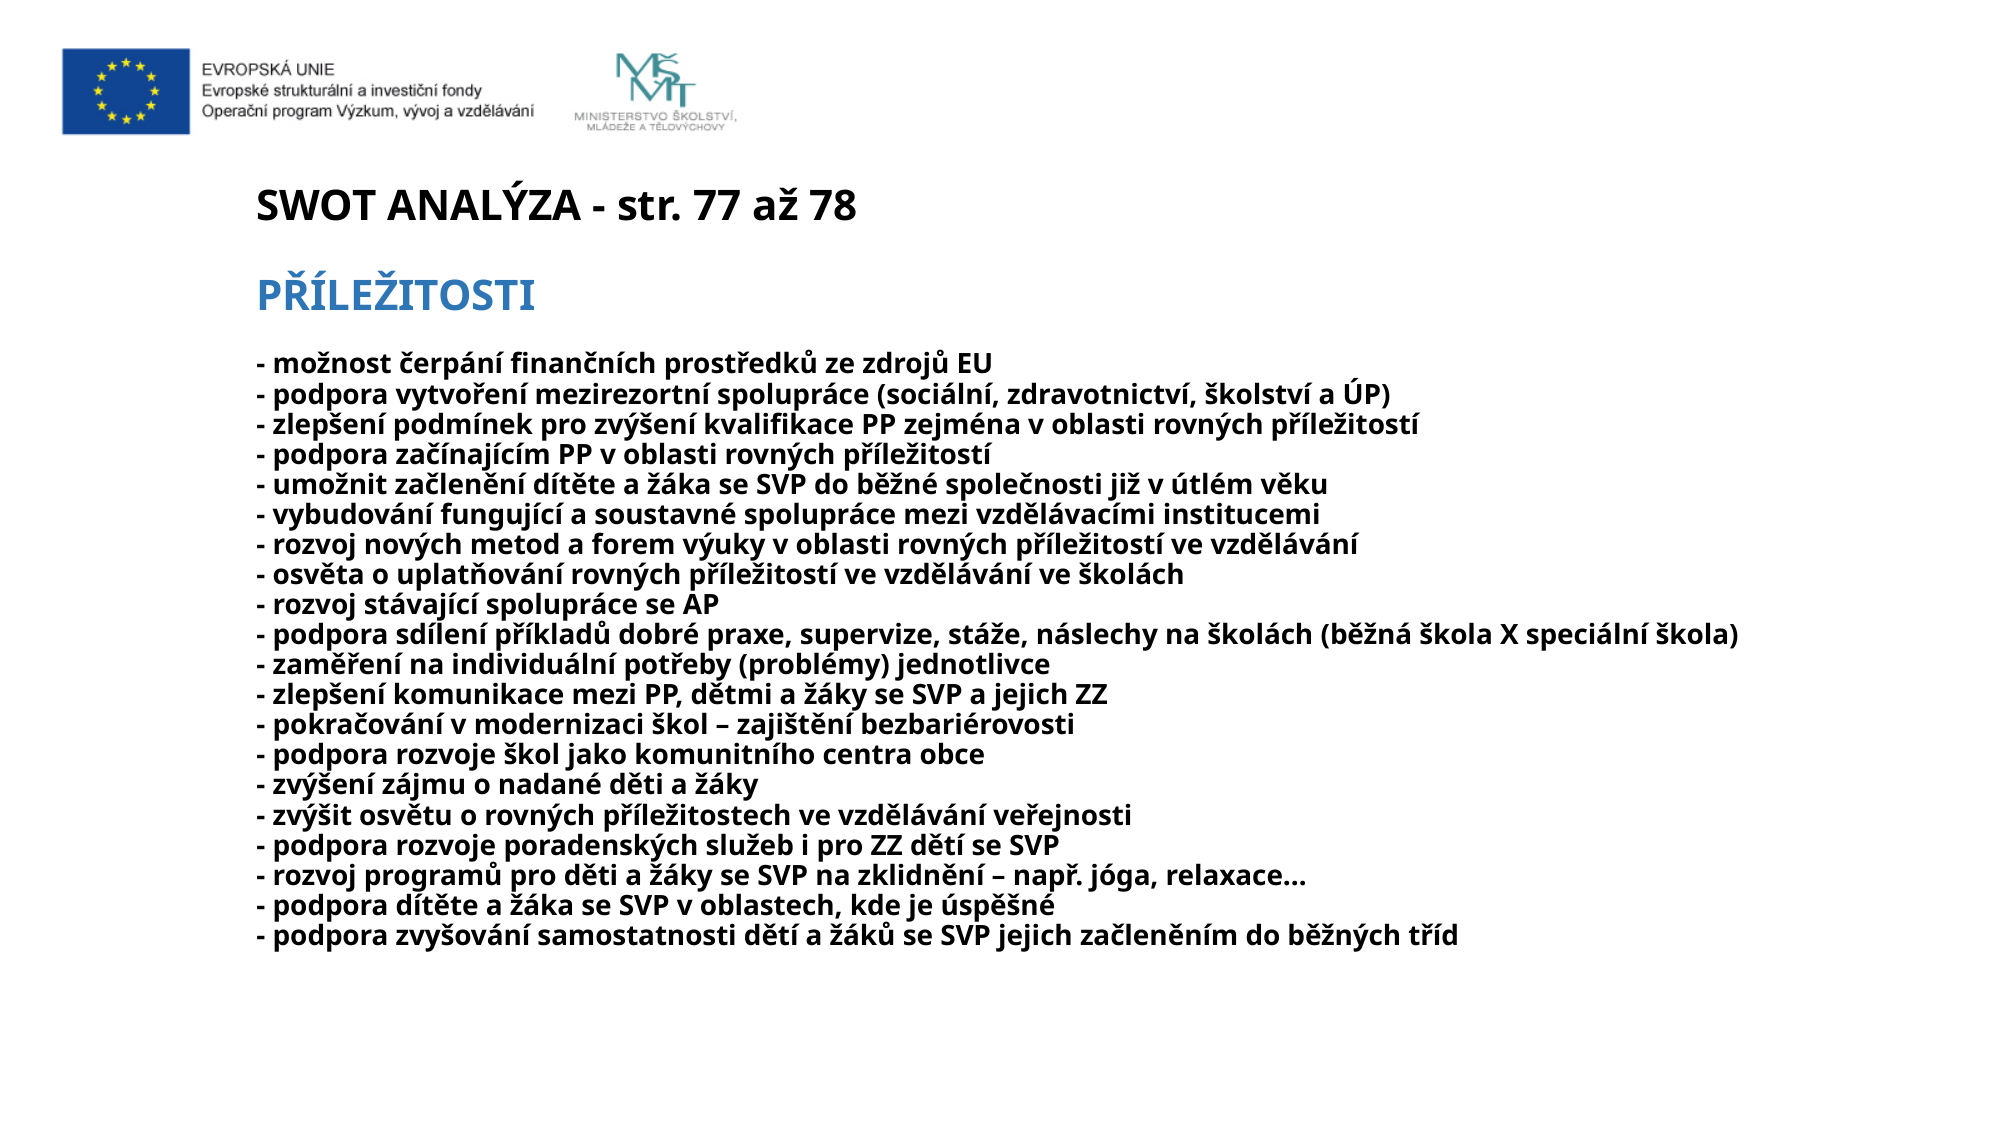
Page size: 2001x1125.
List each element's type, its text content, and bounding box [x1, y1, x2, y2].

picture [17, 7, 774, 177]
title SWOT ANALÝZA - str. 77 až 78 PŘÍLEŽITOSTI - možnost čerpání finančních prostředků ze zdrojů EU - podpora vytvoření mezirezortní spolupráce (sociální, zdravotnictví, školství a ÚP) - zlepšení podmínek pro zvýšení kvalifikace PP zejména v oblasti rovných příležitostí - podpora začínajícím PP v oblasti rovných příležitostí - umožnit začlenění dítěte a žáka se SVP do běžné společnosti již v útlém věku - vybudování fungující a soustavné spolupráce mezi vzdělávacími institucemi - rozvoj nových metod a forem výuky v oblasti rovných příležitostí ve vzdělávání - osvěta o uplatňování rovných příležitostí ve vzdělávání ve školách - rozvoj stávající spolupráce se AP - podpora sdílení příkladů dobré praxe, supervize, stáže, náslechy na školách (běžná škola X speciální škola) - zaměření na individuální potřeby (problémy) jednotlivce - zlepšení komunikace mezi PP, dětmi a žáky se SVP a jejich ZZ - pokračování v modernizaci škol – zajištění bezbariérovosti - podpora rozvoje škol jako komunitního centra obce - zvýšení zájmu o nadané děti a žáky - zvýšit osvětu o rovných příležitostech ve vzdělávání veřejnosti - podpora rozvoje poradenských služeb i pro ZZ dětí se SVP - rozvoj programů pro děti a žáky se SVP na zklidnění – např. jóga, relaxace… - podpora dítěte a žáka se SVP v oblastech, kde je úspěšné - podpora zvyšování samostatnosti dětí a žáků se SVP jejich začleněním do běžných tříd [241, 176, 1903, 1014]
